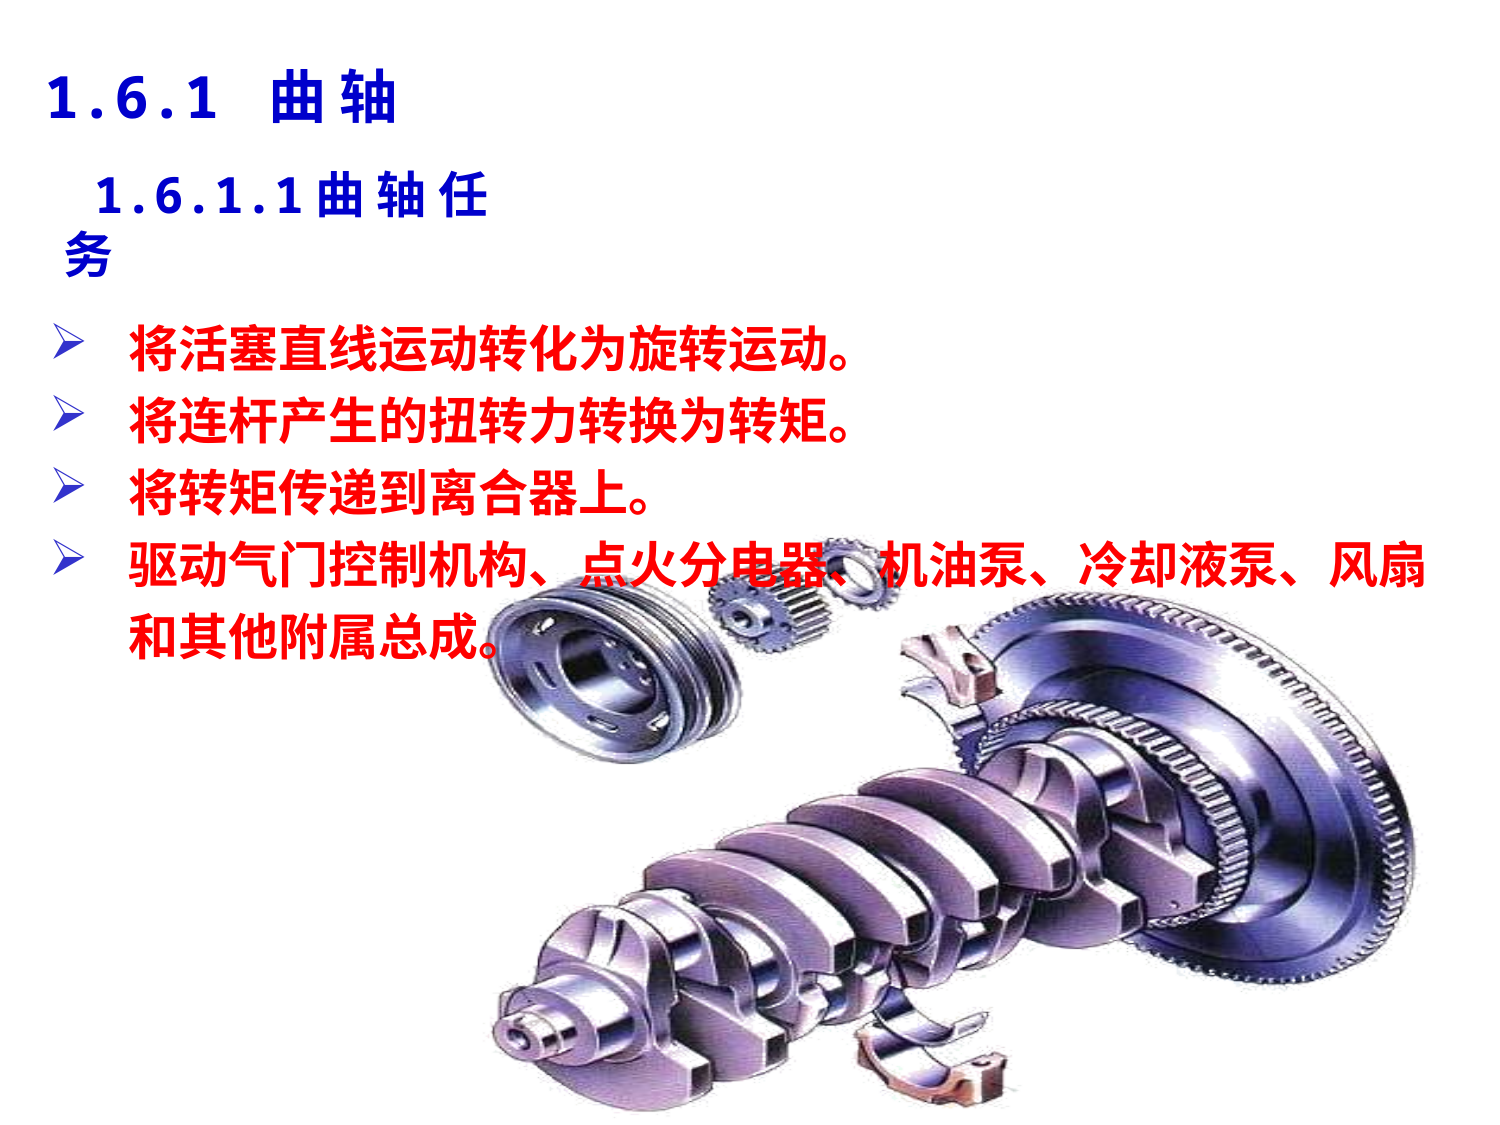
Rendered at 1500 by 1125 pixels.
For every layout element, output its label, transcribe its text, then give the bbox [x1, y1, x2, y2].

text_box 1.6.1.1曲 轴 任 务 [49, 155, 531, 291]
picture [462, 522, 1450, 1125]
text_box 1.6.1 曲 轴 [29, 53, 511, 138]
text_box 将活塞直线运动转化为旋转运动。 将连杆产生的扭转力转换为转矩。 将转矩传递到离合器上。 驱动气门控制机构、点火分电器、机油泵、冷却液泵、风扇和其他附属总成。 [49, 305, 1460, 698]
